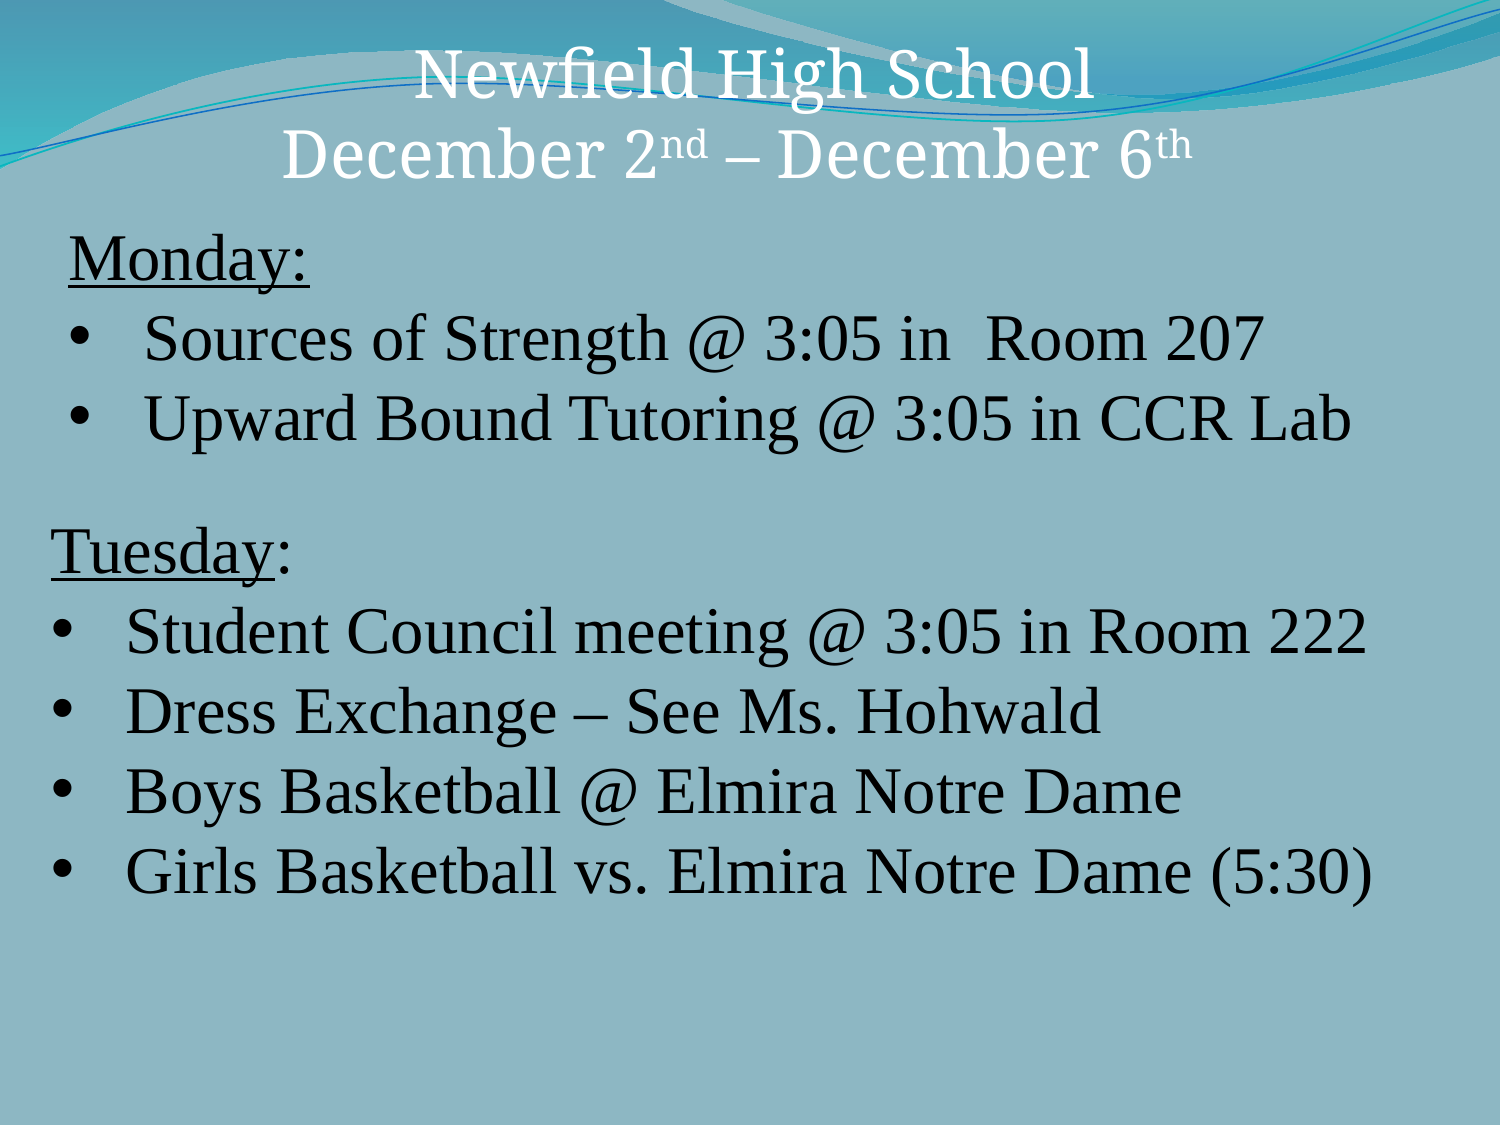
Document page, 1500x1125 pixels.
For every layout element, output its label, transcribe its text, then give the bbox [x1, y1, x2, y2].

text_box [51, 22, 1364, 148]
text_box Newfield High School December 2nd – December 6th [267, 24, 1243, 200]
text_box Monday: Sources of Strength @ 3:05 in Room 207 Upward Bound Tutoring @ 3:05 in CCR Lab [53, 206, 1457, 462]
text_box Tuesday: Student Council meeting @ 3:05 in Room 222 Dress Exchange – See Ms. Hohwald Boys Basketball @ Elmira Notre Dame Girls Basketball vs. Elmira Notre Dame (5:30) [36, 499, 1474, 915]
